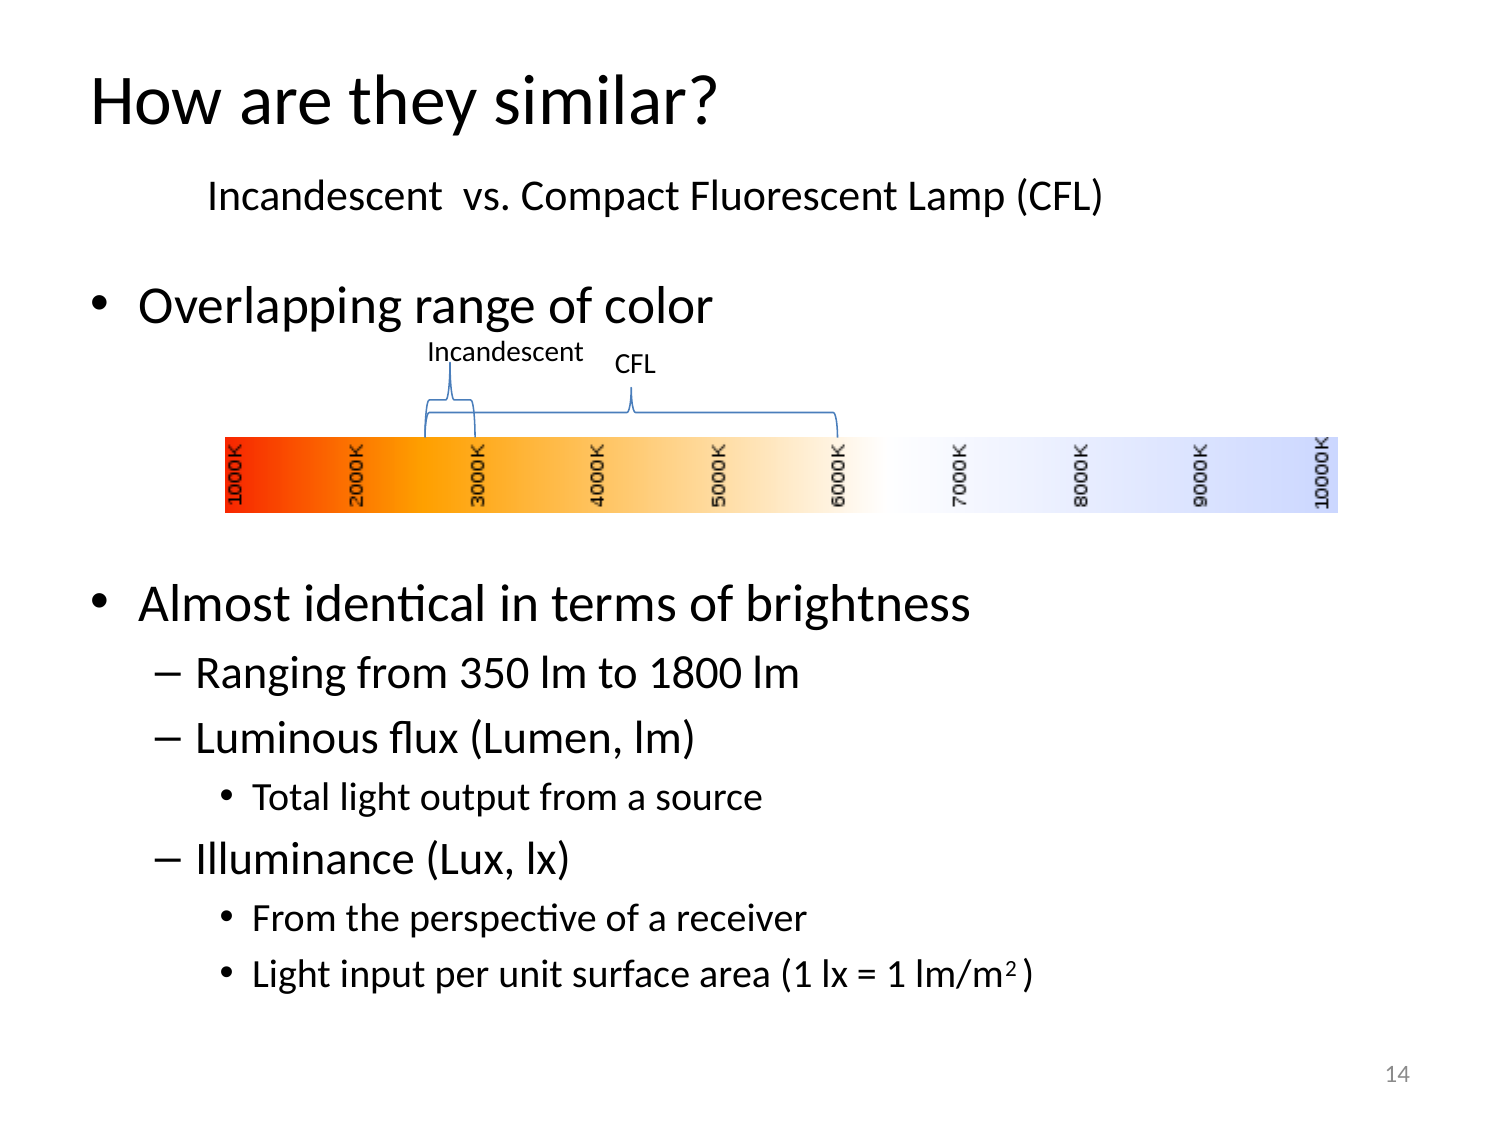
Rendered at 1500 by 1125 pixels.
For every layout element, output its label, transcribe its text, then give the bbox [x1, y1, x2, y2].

text_box [424, 375, 475, 423]
picture [224, 437, 1338, 513]
text_box [424, 388, 839, 435]
list Overlapping range of color Almost identical in terms of brightness Ranging from 350 lm to 1800 lm Luminous flux (Lumen, lm) Total light output from a source Illuminance (Lux, lx) From the perspective of a receiver Light input per unit surface area (1 lx = 1 lm/m2 ) [75, 262, 1425, 1005]
text_box CFL [600, 337, 806, 388]
title How are they similar? Incandescent vs. Compact Fluorescent Lamp (CFL) [75, 45, 1425, 233]
text_box Incandescent [412, 324, 619, 375]
slide_number 14 [1074, 1042, 1425, 1103]
